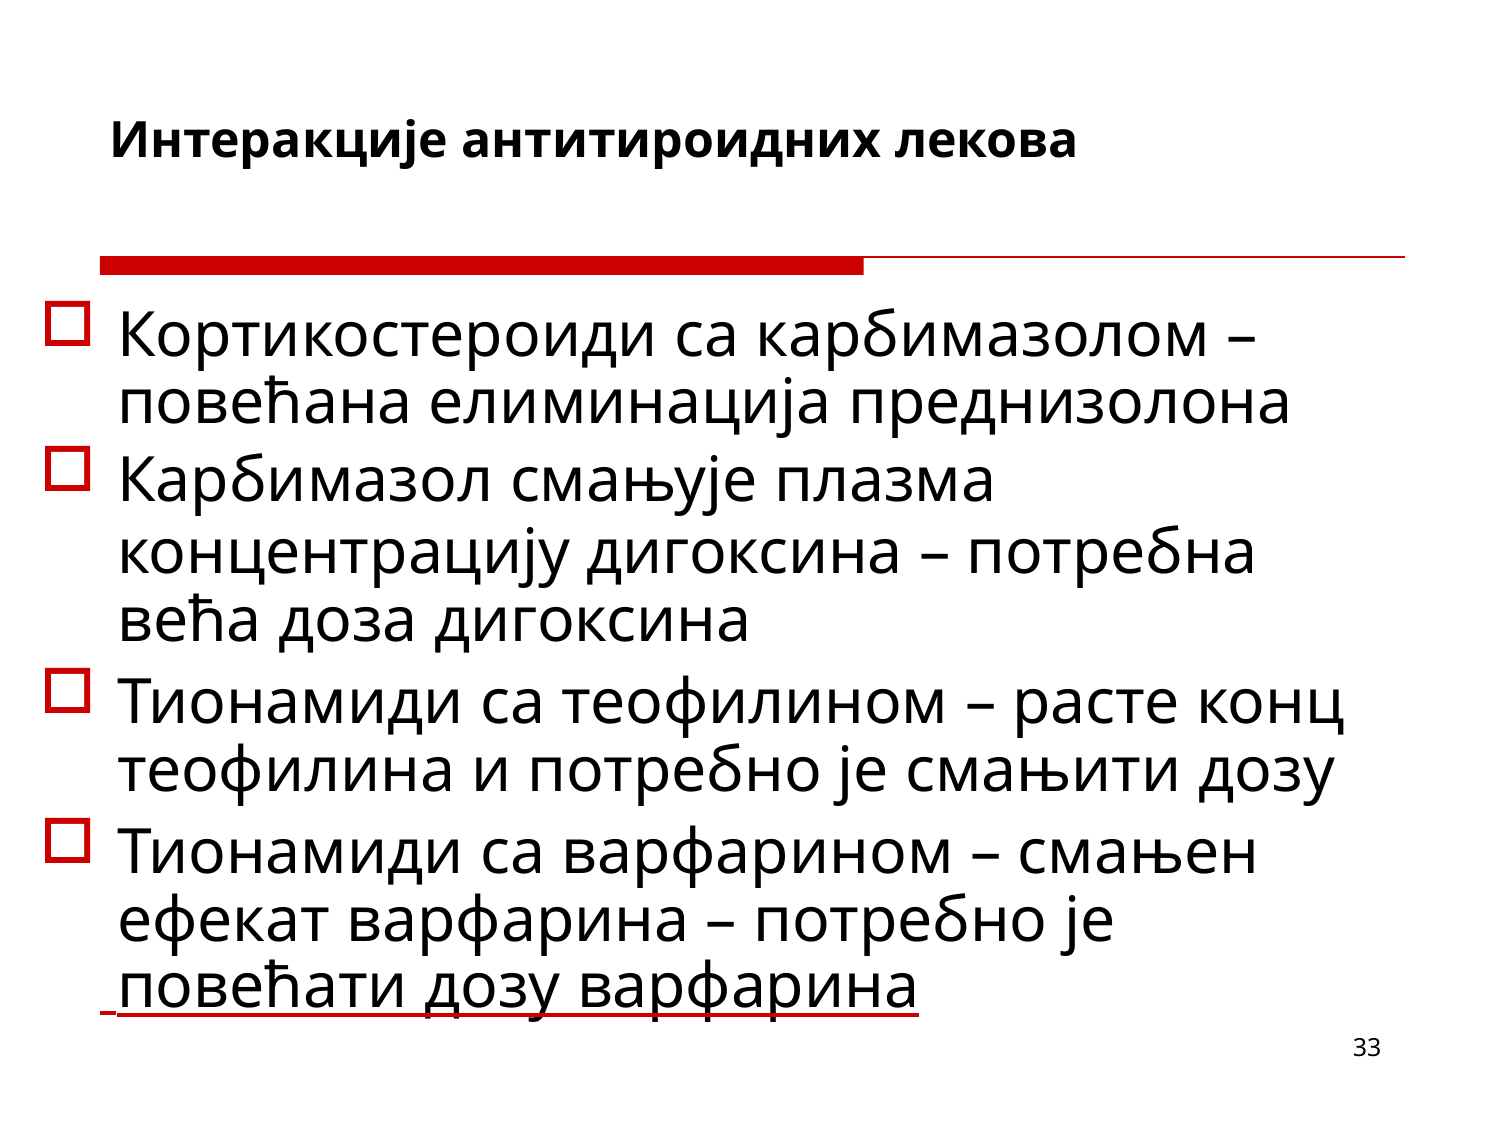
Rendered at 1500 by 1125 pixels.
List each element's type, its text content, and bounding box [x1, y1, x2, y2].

text_box Интеракције антитироидних лекова Кортикостероиди са карбимазолом – повећана елиминација преднизолона Карбимазол смањује плазма концентрацију дигоксина – потребна већа доза дигоксина Тионамиди са теофилином – расте конц теофилина и потребно је смањити дозу Тионамиди са варфарином – смањен ефекат варфарина – потребно је повећати дозу варфарина [37, 105, 1429, 1087]
slide_number 33 [1348, 1029, 1390, 1125]
